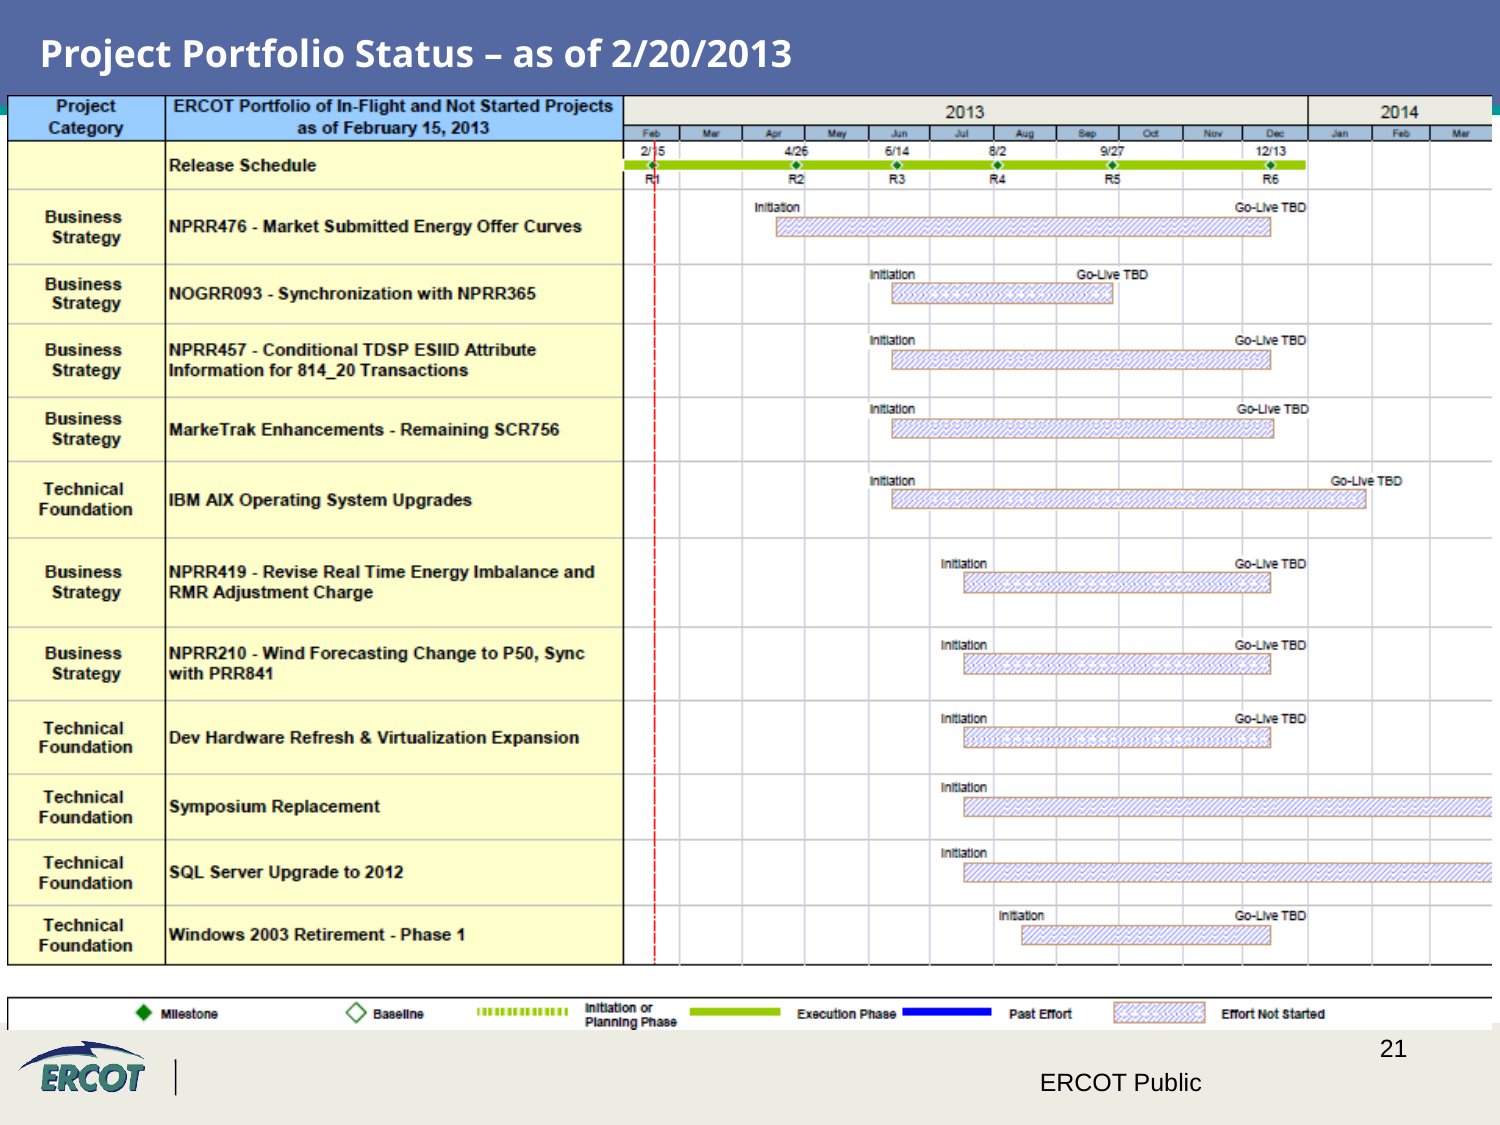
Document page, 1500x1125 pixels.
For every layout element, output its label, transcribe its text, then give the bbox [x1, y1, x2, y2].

text_box [24, 22, 1450, 85]
picture [10, 1031, 151, 1111]
text_box Project Portfolio Status – as of 2/20/2013 [24, 30, 1163, 93]
footer ERCOT Public [1025, 1059, 1438, 1125]
picture [7, 94, 1493, 1030]
